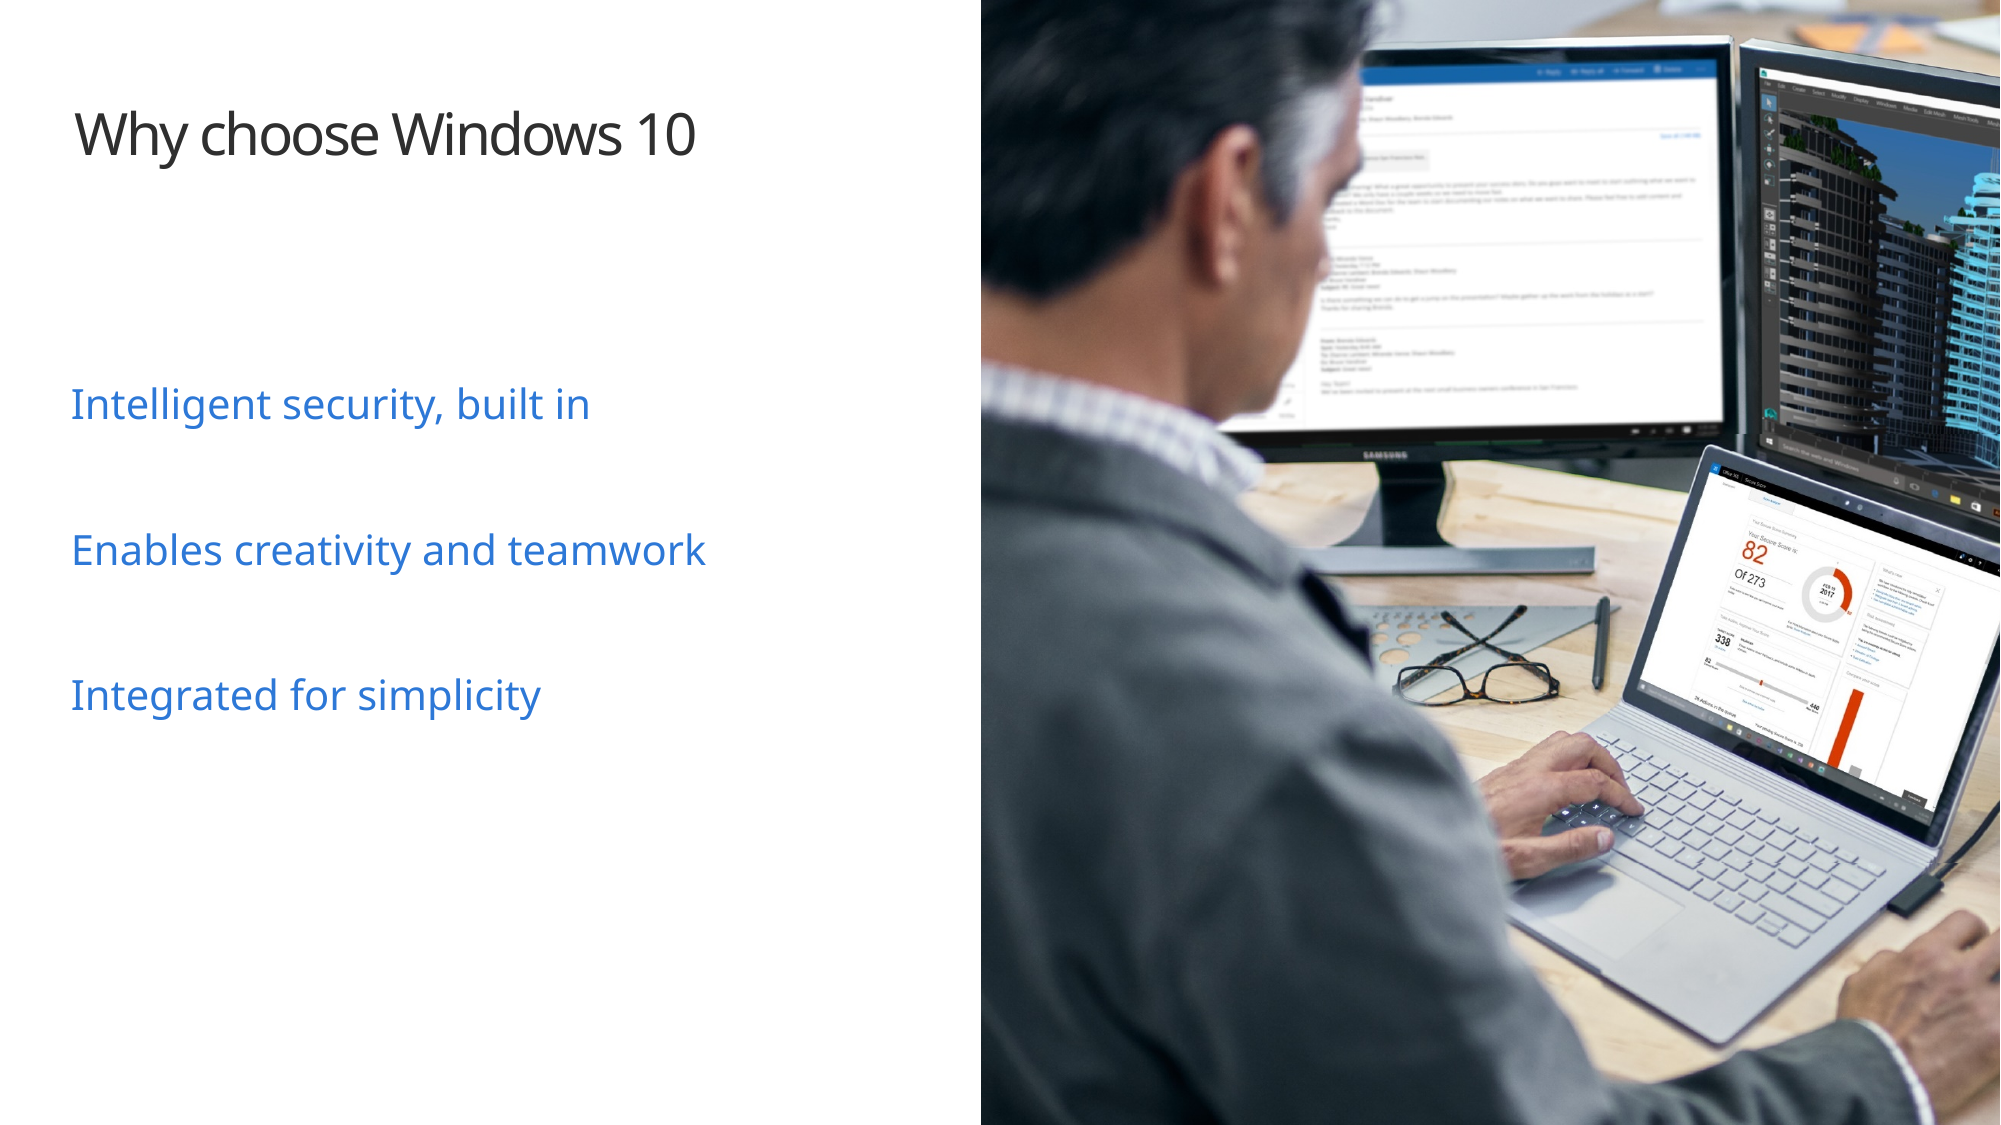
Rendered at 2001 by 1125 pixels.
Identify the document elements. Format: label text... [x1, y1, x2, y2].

list Intelligent security, built in Enables creativity and teamwork Integrated for simplicity [46, 359, 981, 789]
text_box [981, 0, 2000, 1125]
title Why choose Windows 10 [74, 101, 981, 168]
